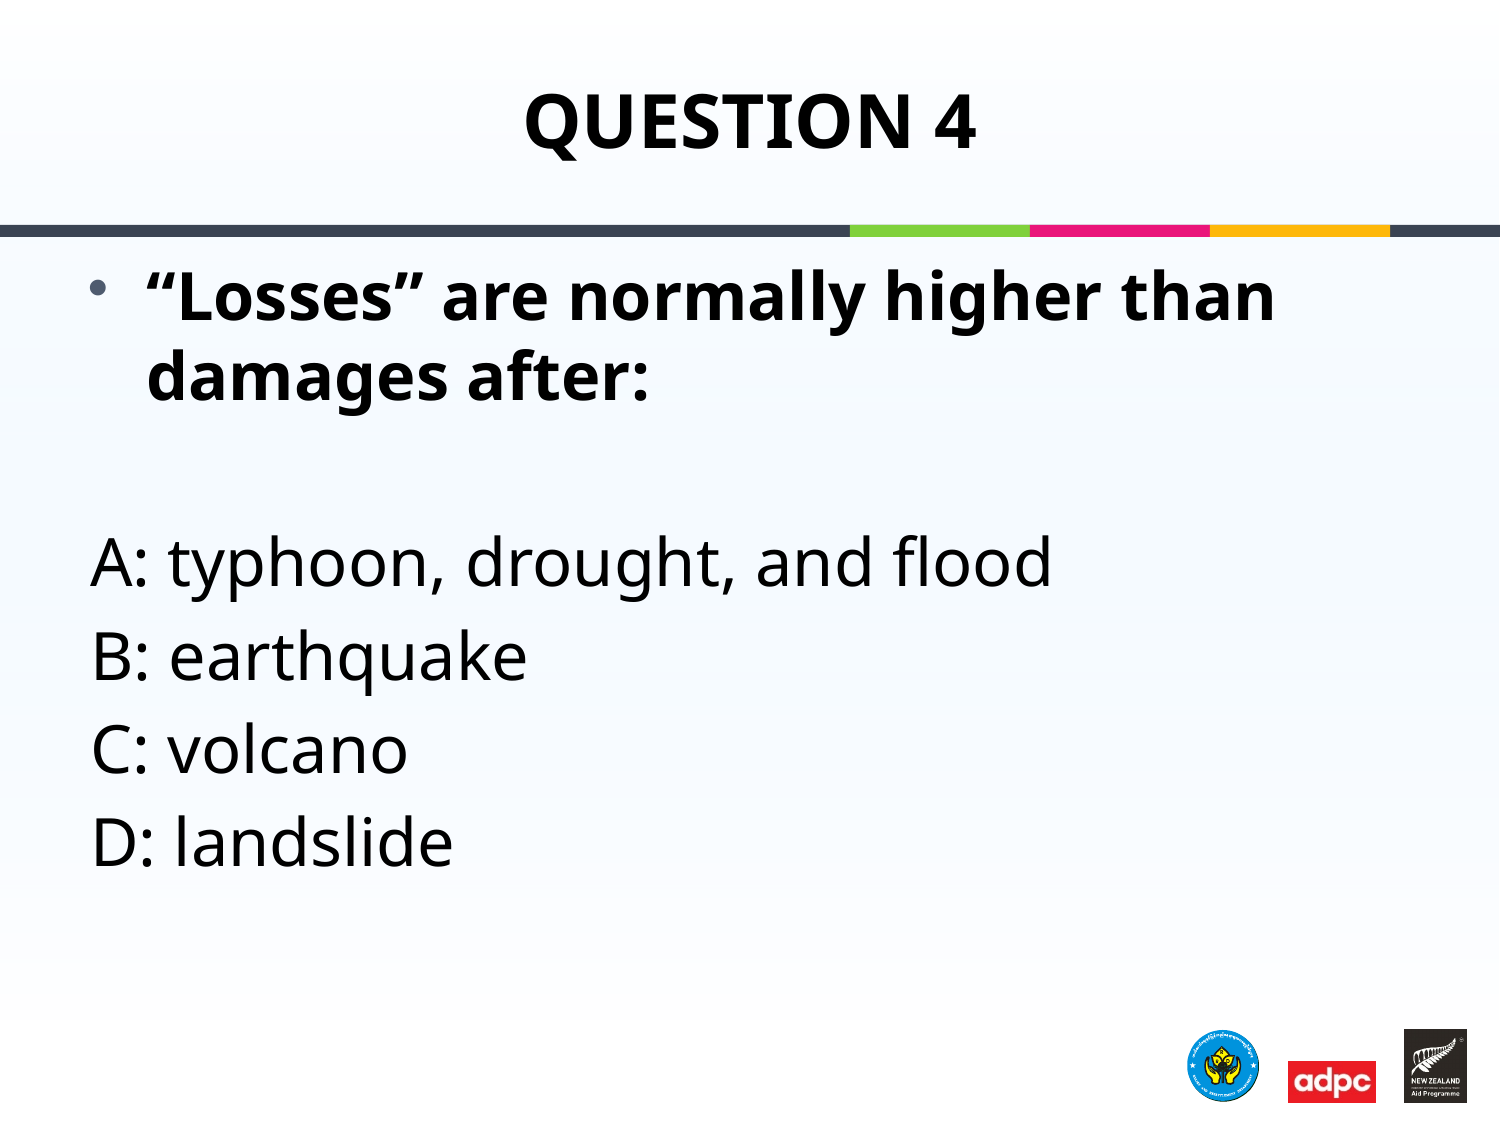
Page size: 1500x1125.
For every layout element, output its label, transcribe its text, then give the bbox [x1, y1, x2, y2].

title QUESTION 4 [75, 24, 1425, 213]
list “Losses” are normally higher than damages after: A: typhoon, drought, and flood B: earthquake C: volcano D: landslide [75, 246, 1425, 1005]
picture [1404, 1029, 1467, 1103]
picture [1288, 1061, 1376, 1103]
